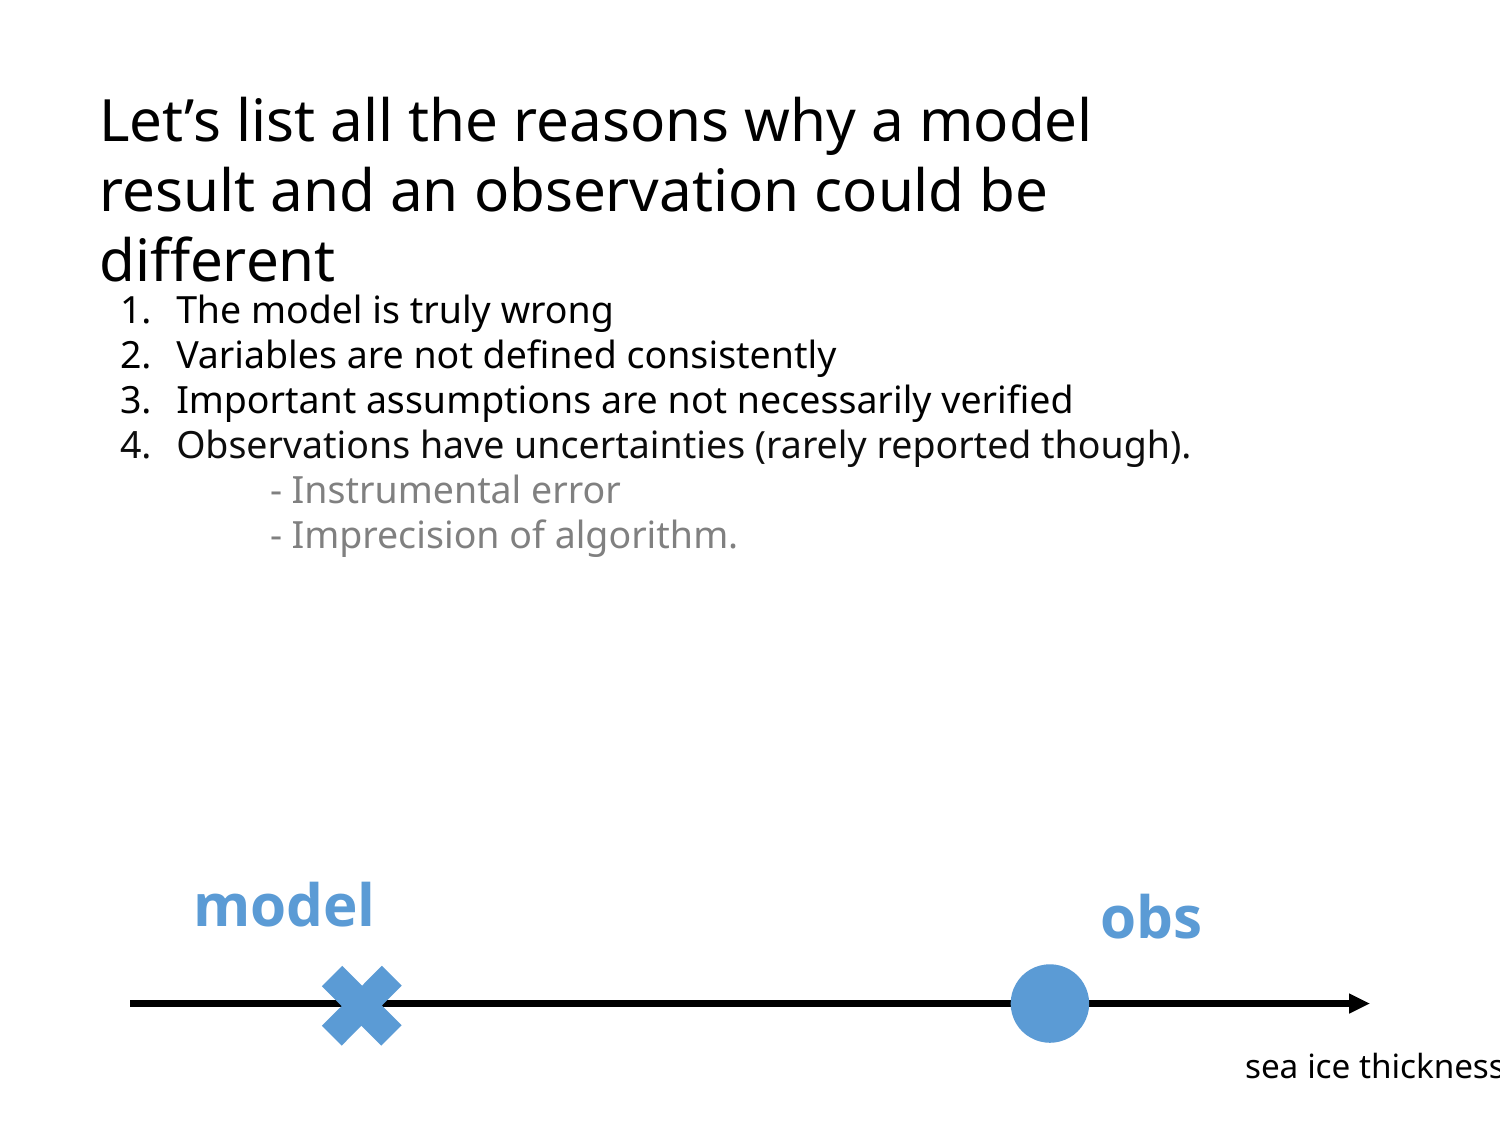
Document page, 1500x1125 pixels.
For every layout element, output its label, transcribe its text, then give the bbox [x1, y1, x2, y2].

text_box [320, 1004, 404, 1048]
text_box [1009, 1004, 1091, 1044]
text_box model [178, 860, 436, 946]
text_box [1009, 963, 1091, 1003]
text_box Let’s list all the reasons why a model result and an observation could be different [84, 75, 1212, 301]
text_box The model is truly wrong Variables are not defined consistently Important assumptions are not necessarily verified Observations have uncertainties (rarely reported though). - Instrumental error - Imprecision of algorithm. [105, 278, 1454, 564]
text_box [320, 964, 404, 1003]
text_box obs [1085, 873, 1343, 958]
text_box sea ice thickness [1230, 1037, 1500, 1093]
